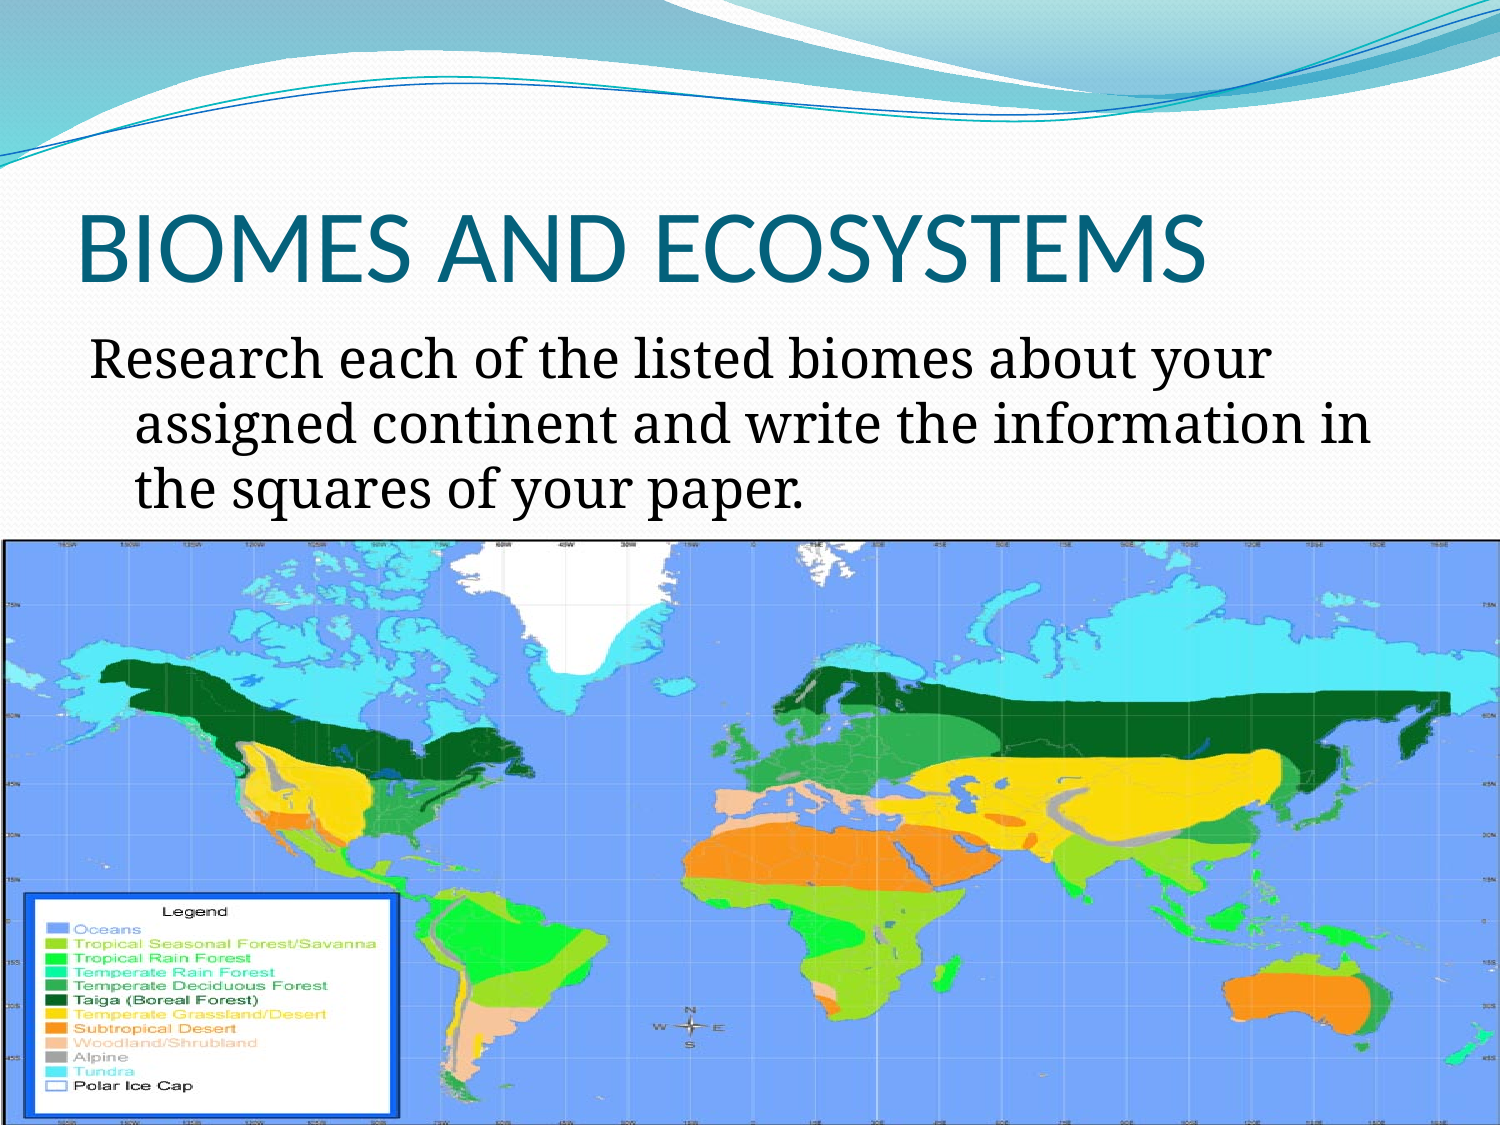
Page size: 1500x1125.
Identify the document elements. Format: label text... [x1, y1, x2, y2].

title BIOMES AND ECOSYSTEMS [75, 115, 1425, 303]
list Research each of the listed biomes about your assigned continent and write the information in the squares of your paper. [75, 317, 1425, 536]
picture [0, 537, 1500, 1125]
